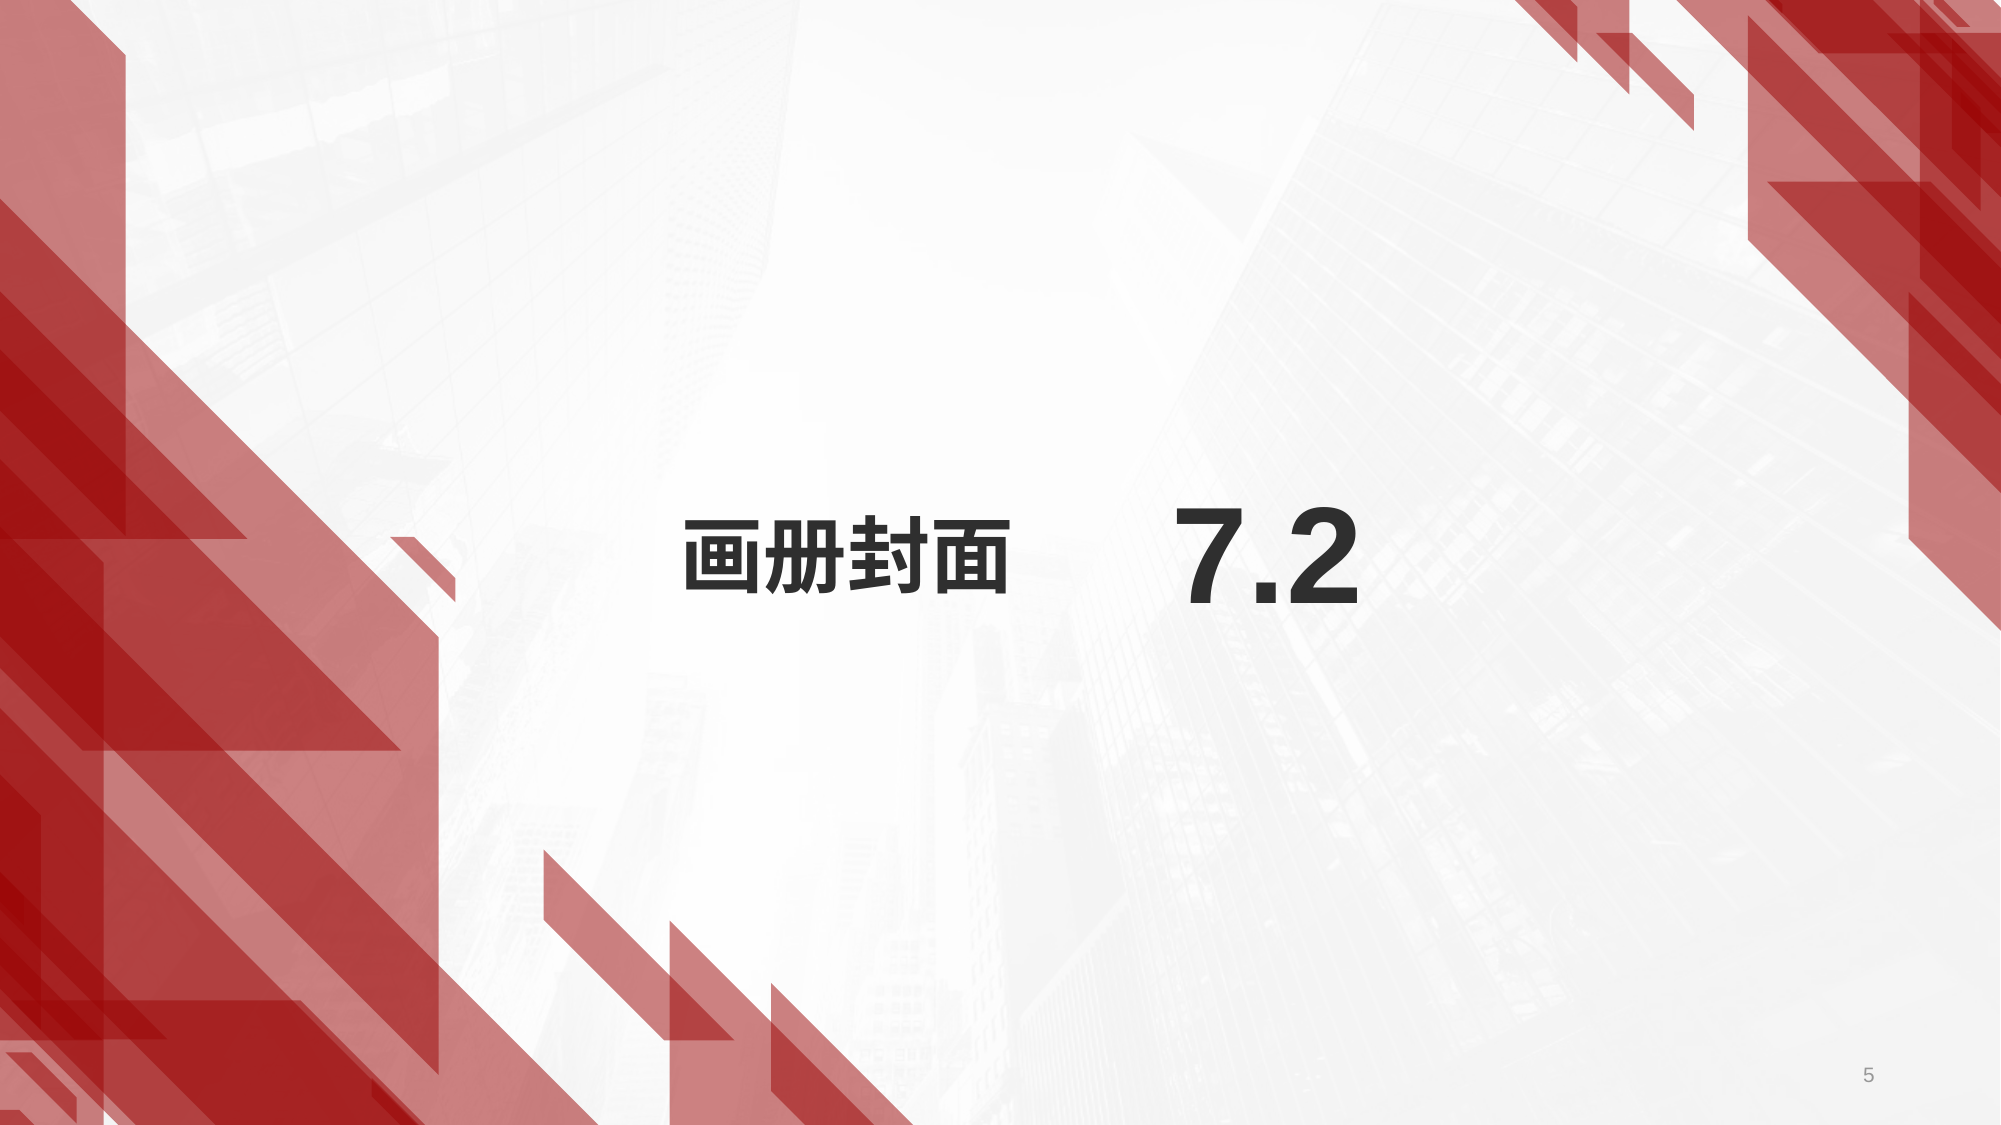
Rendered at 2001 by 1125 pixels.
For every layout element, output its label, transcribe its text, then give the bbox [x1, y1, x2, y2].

list 7.2 [1156, 457, 1381, 639]
title 画册封面 [665, 485, 1041, 611]
slide_number 5 [1452, 1056, 1890, 1092]
